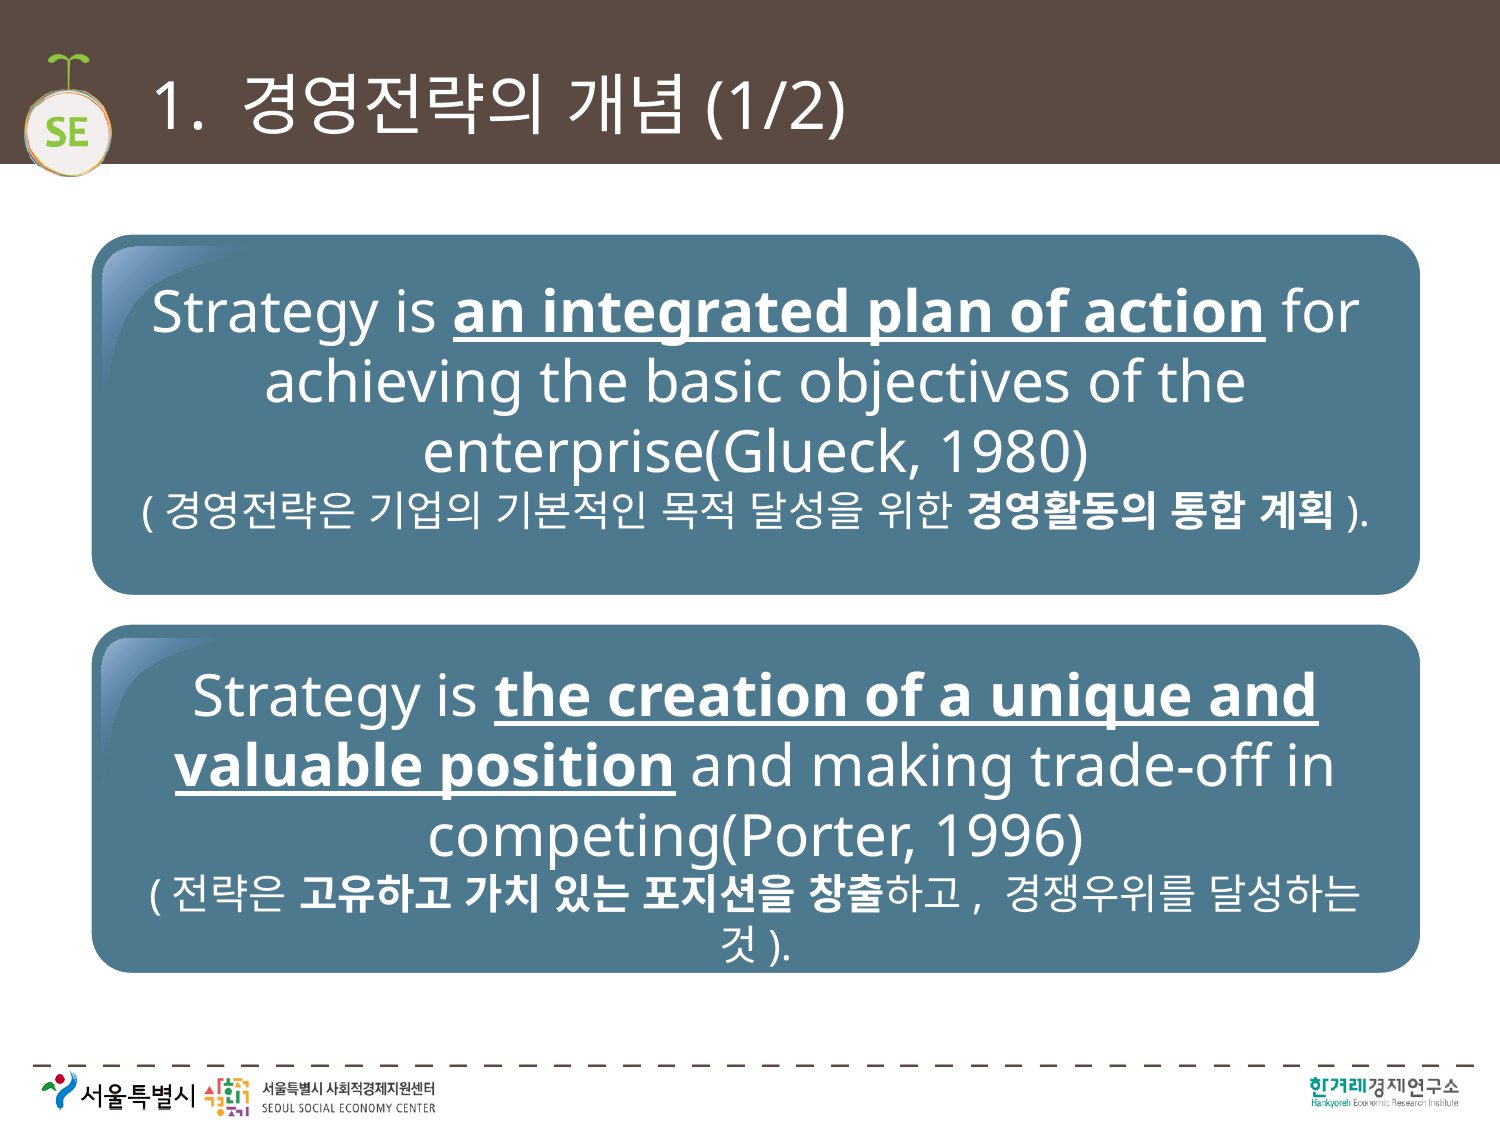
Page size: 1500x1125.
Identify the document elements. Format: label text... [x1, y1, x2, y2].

text_box Strategy is an integrated plan of action for achieving the basic objectives of the enterprise(Glueck, 1980) (경영전략은 기업의 기본적인 목적 달성을 위한 경영활동의 통합 계획). [112, 267, 1400, 542]
picture [0, 0, 1500, 1125]
text_box [101, 638, 212, 785]
text_box [102, 247, 264, 394]
text_box [88, 621, 1424, 972]
title 1. 경영전략의 개념(1/2) [135, 45, 1463, 161]
text_box [88, 231, 1424, 598]
text_box Strategy is the creation of a unique and valuable position and making trade-off in competing(Porter, 1996) (전략은 고유하고 가치 있는 포지션을 창출하고, 경쟁우위를 달성하는 것). [112, 651, 1400, 976]
